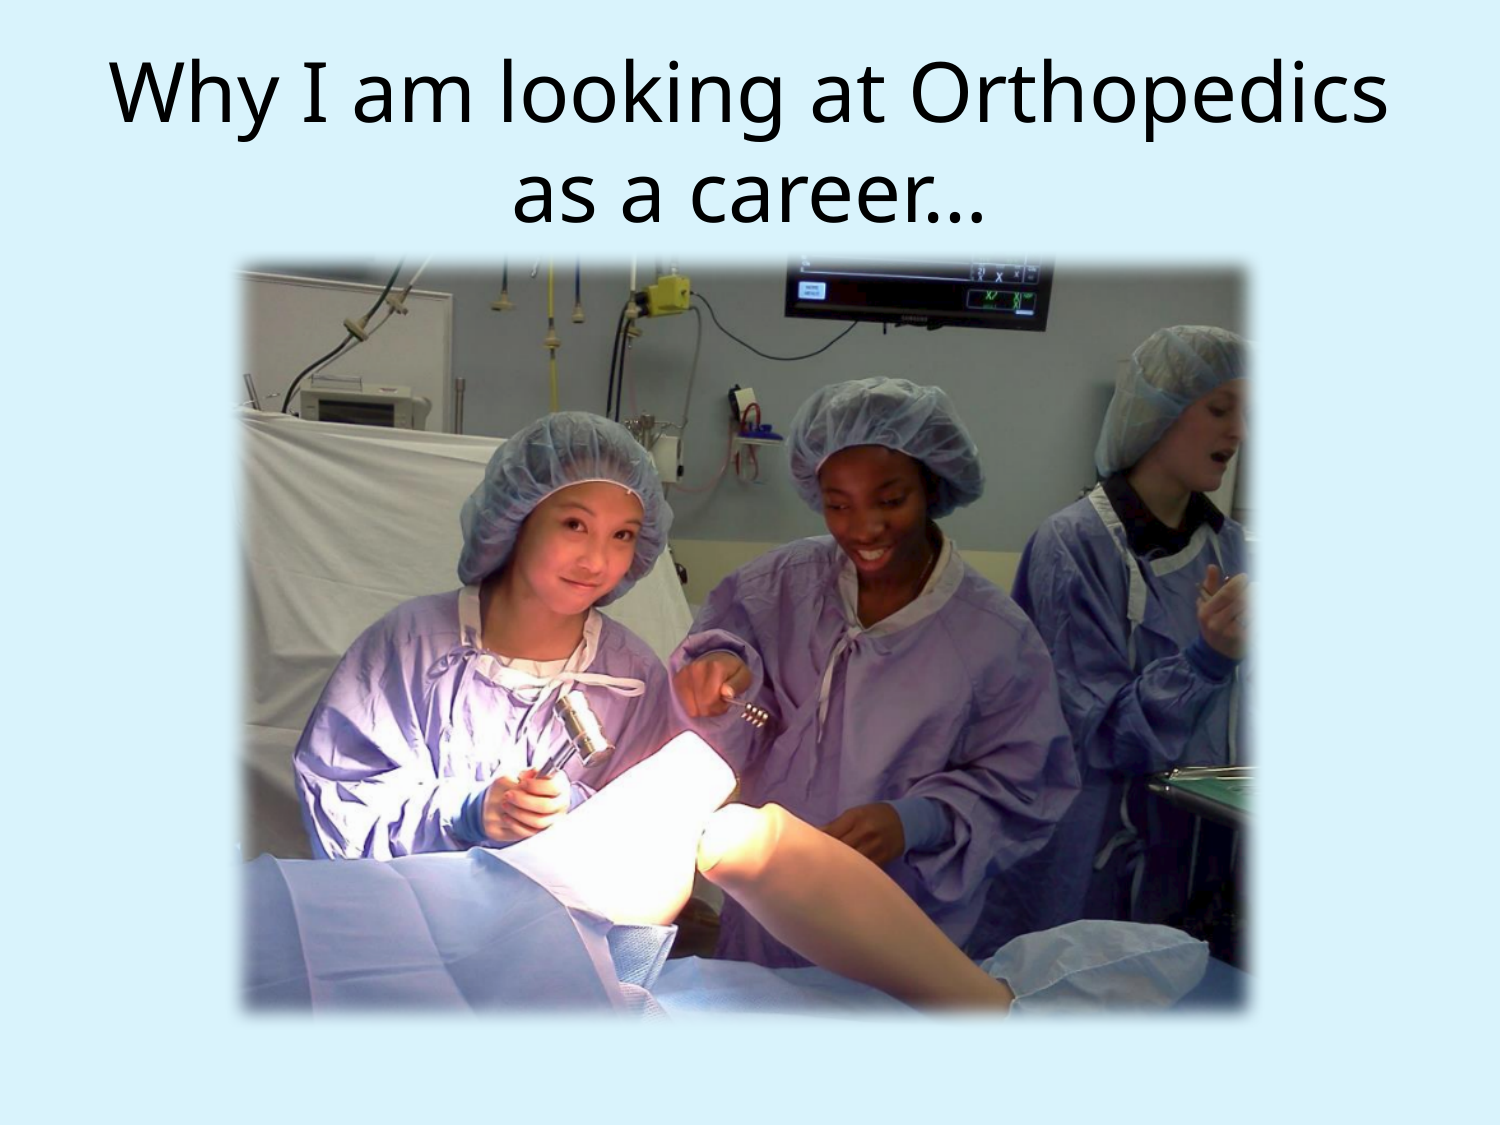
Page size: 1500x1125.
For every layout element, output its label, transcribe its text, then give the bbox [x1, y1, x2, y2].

title Why I am looking at Orthopedics as a career… [75, 45, 1425, 233]
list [224, 249, 1266, 1031]
